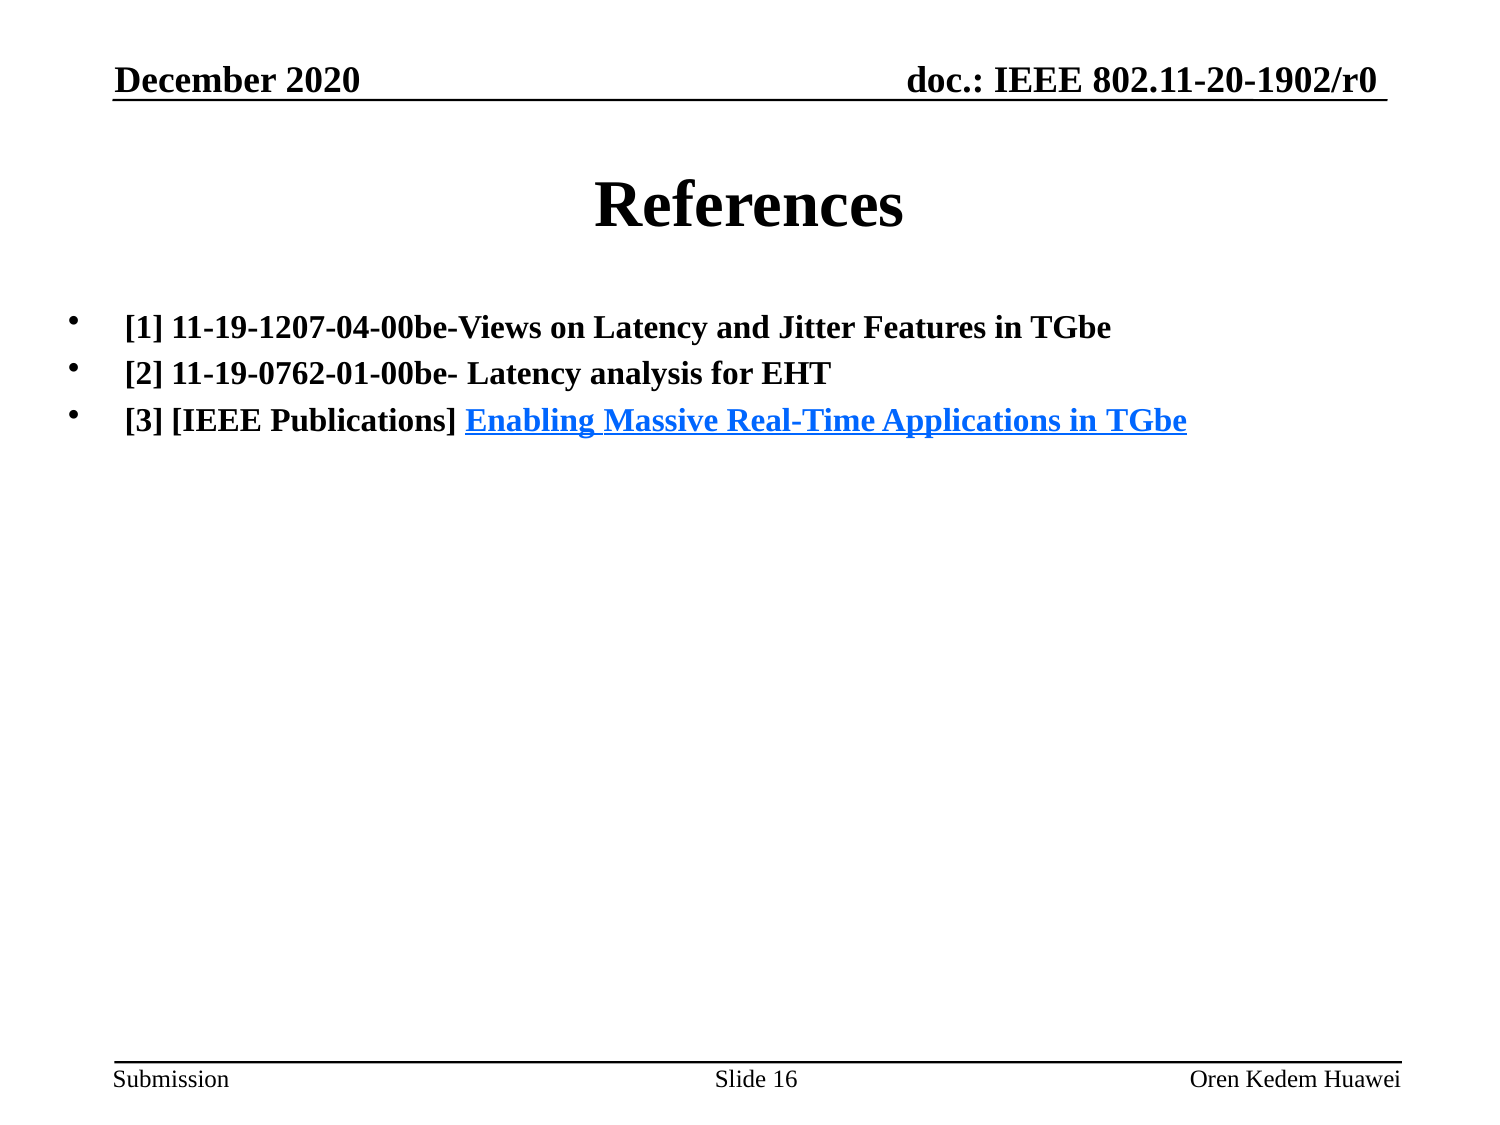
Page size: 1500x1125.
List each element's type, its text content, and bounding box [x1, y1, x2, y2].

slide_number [114, 54, 368, 101]
slide_number Slide 16 [712, 1061, 800, 1093]
title References [112, 112, 1388, 288]
list [1] 11-19-1207-04-00be-Views on Latency and Jitter Features in TGbe [2] 11-19-0762-01-00be- Latency analysis for EHT [3] [IEEE Publications] Enabling Massive Real-Time Applications in TGbe [53, 297, 1483, 973]
footer Oren Kedem Huawei [1186, 1061, 1402, 1093]
